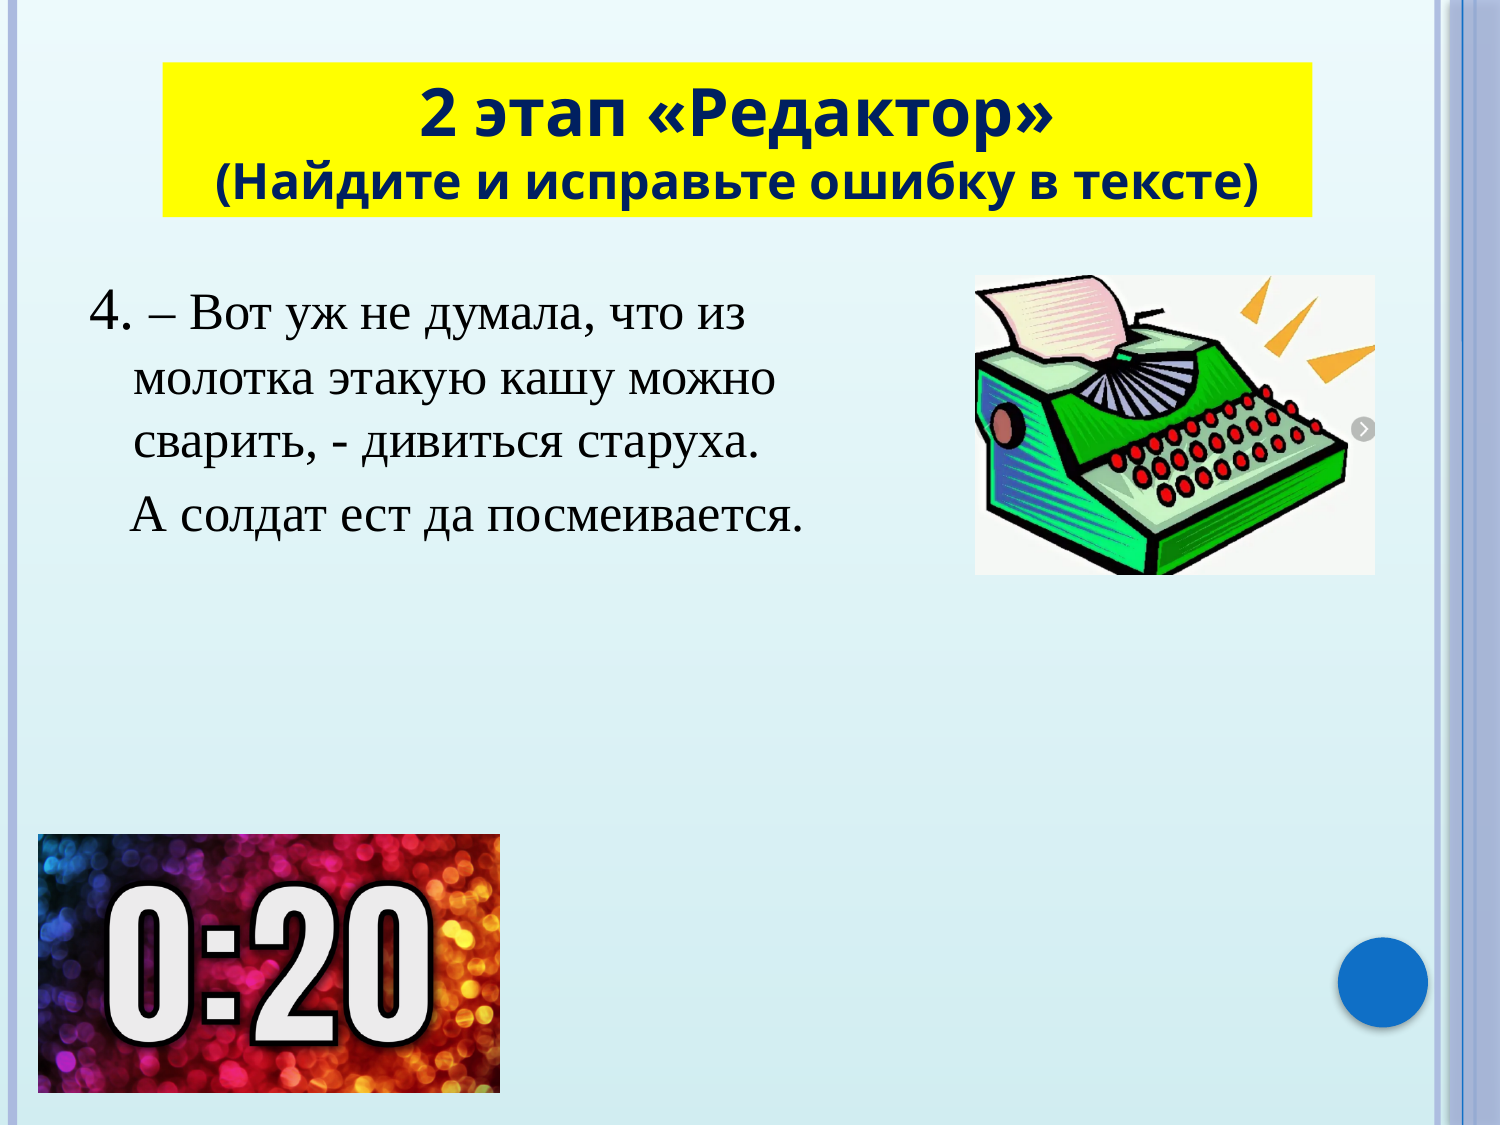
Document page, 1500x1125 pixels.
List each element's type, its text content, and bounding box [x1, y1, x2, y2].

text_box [36, 833, 501, 1095]
text_box 2 этап «Редактор» (Найдите и исправьте ошибку в тексте) [162, 62, 1313, 218]
list 4. – Вот уж не думала, что из молотка этакую кашу можно сварить, - дивиться старуха. А солдат ест да посмеивается. [75, 262, 913, 550]
picture [974, 274, 1376, 576]
